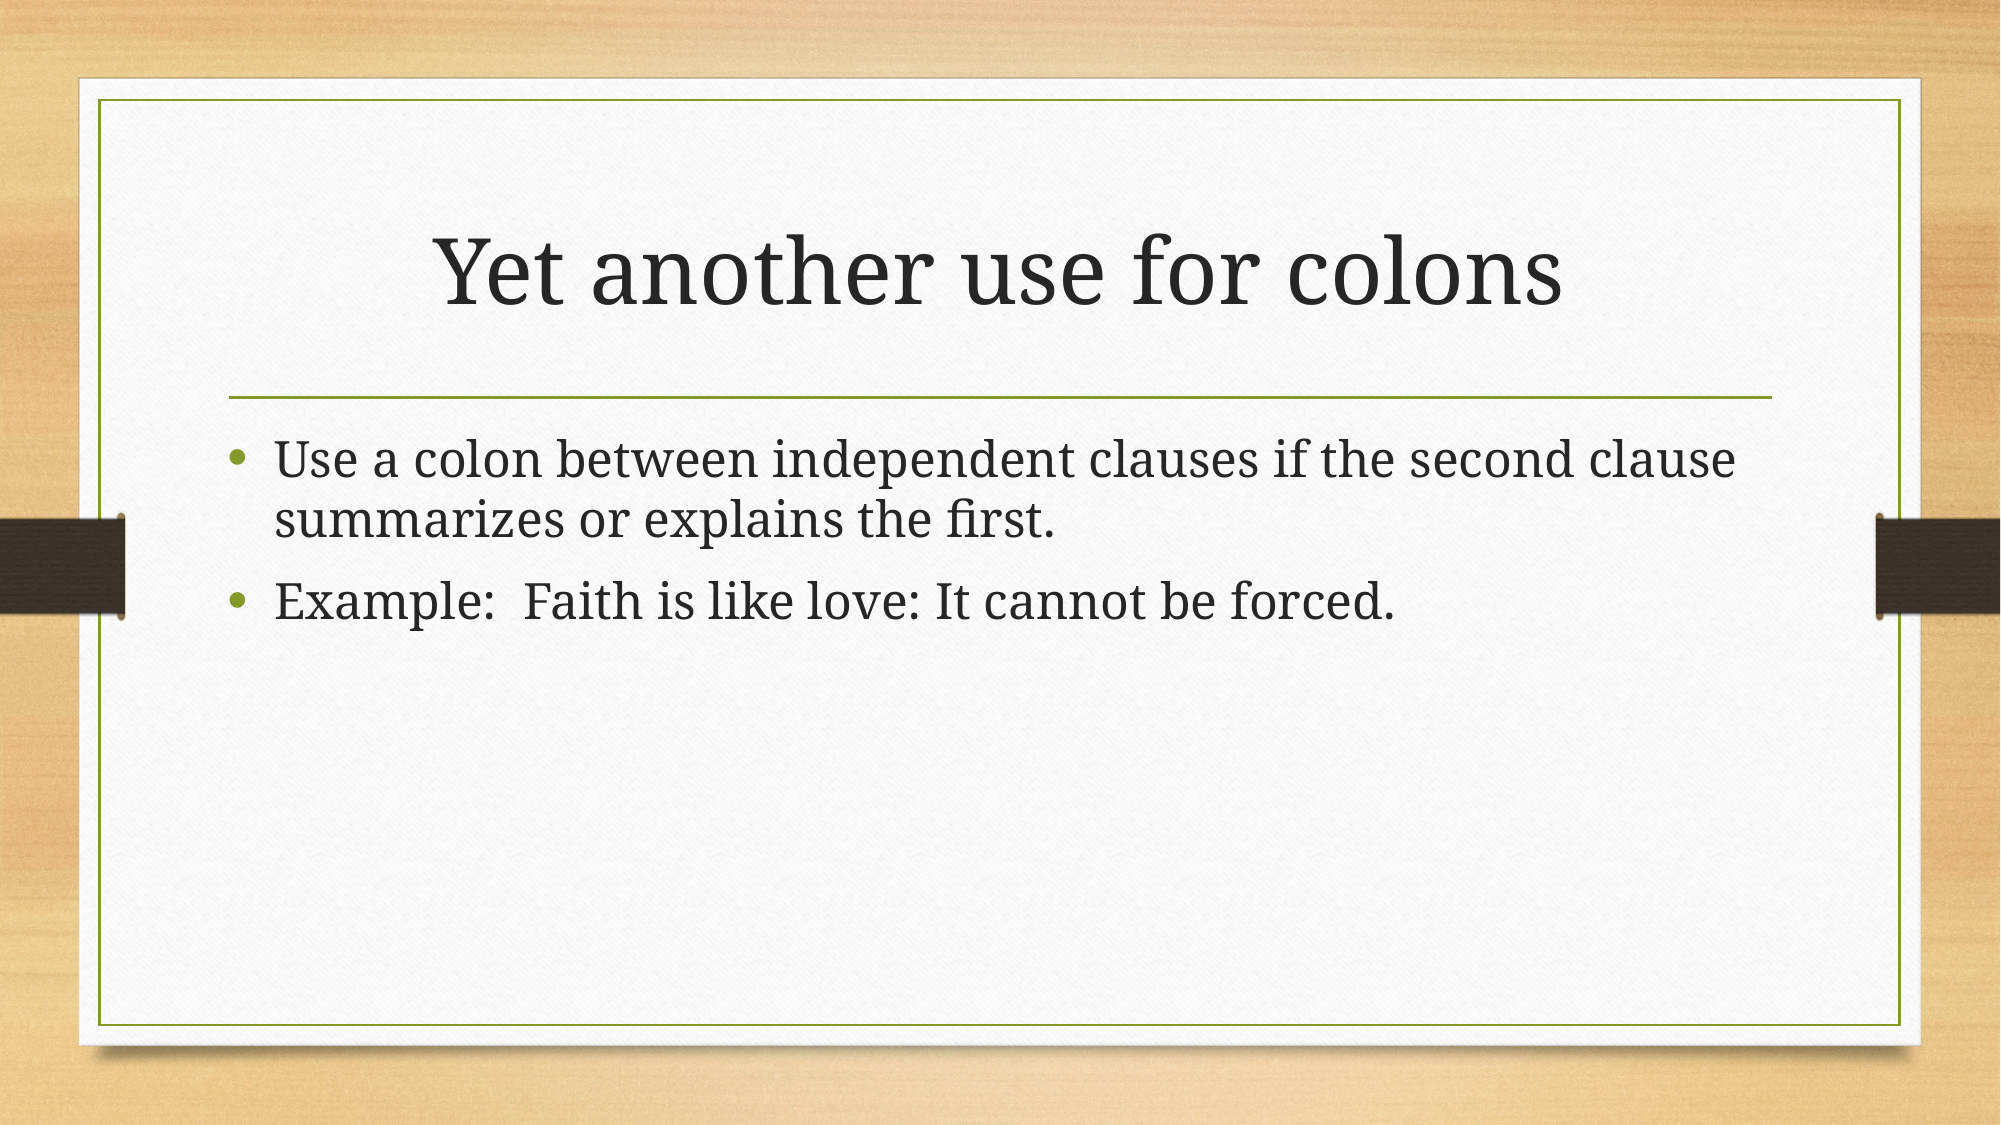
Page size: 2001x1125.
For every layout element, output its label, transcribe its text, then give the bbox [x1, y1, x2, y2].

list Use a colon between independent clauses if the second clause summarizes or explains the first. Example: Faith is like love: It cannot be forced. [212, 419, 1788, 964]
title Yet another use for colons [212, 161, 1788, 375]
picture [0, 0, 2001, 1125]
